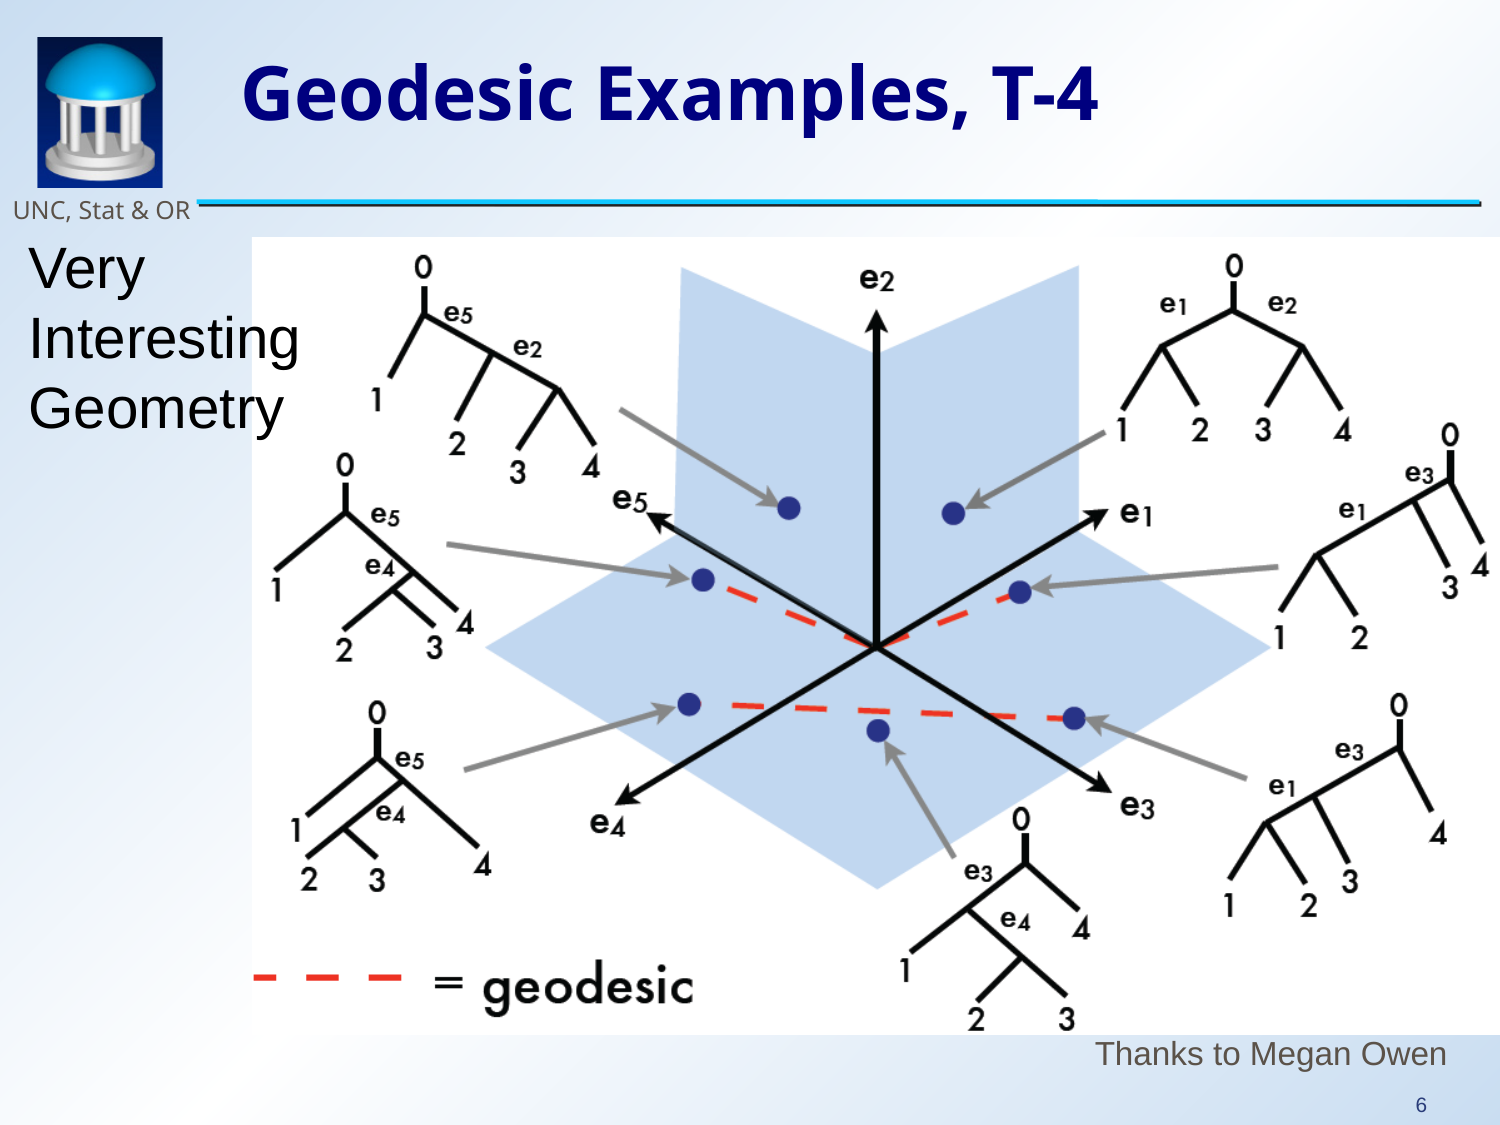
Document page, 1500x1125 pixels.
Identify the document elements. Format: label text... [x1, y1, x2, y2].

picture [251, 237, 1500, 1035]
text_box Very Interesting Geometry [14, 222, 317, 448]
title Geodesic Examples, T-4 [224, 24, 1438, 156]
text_box Thanks to Megan Owen [1080, 1044, 1463, 1080]
